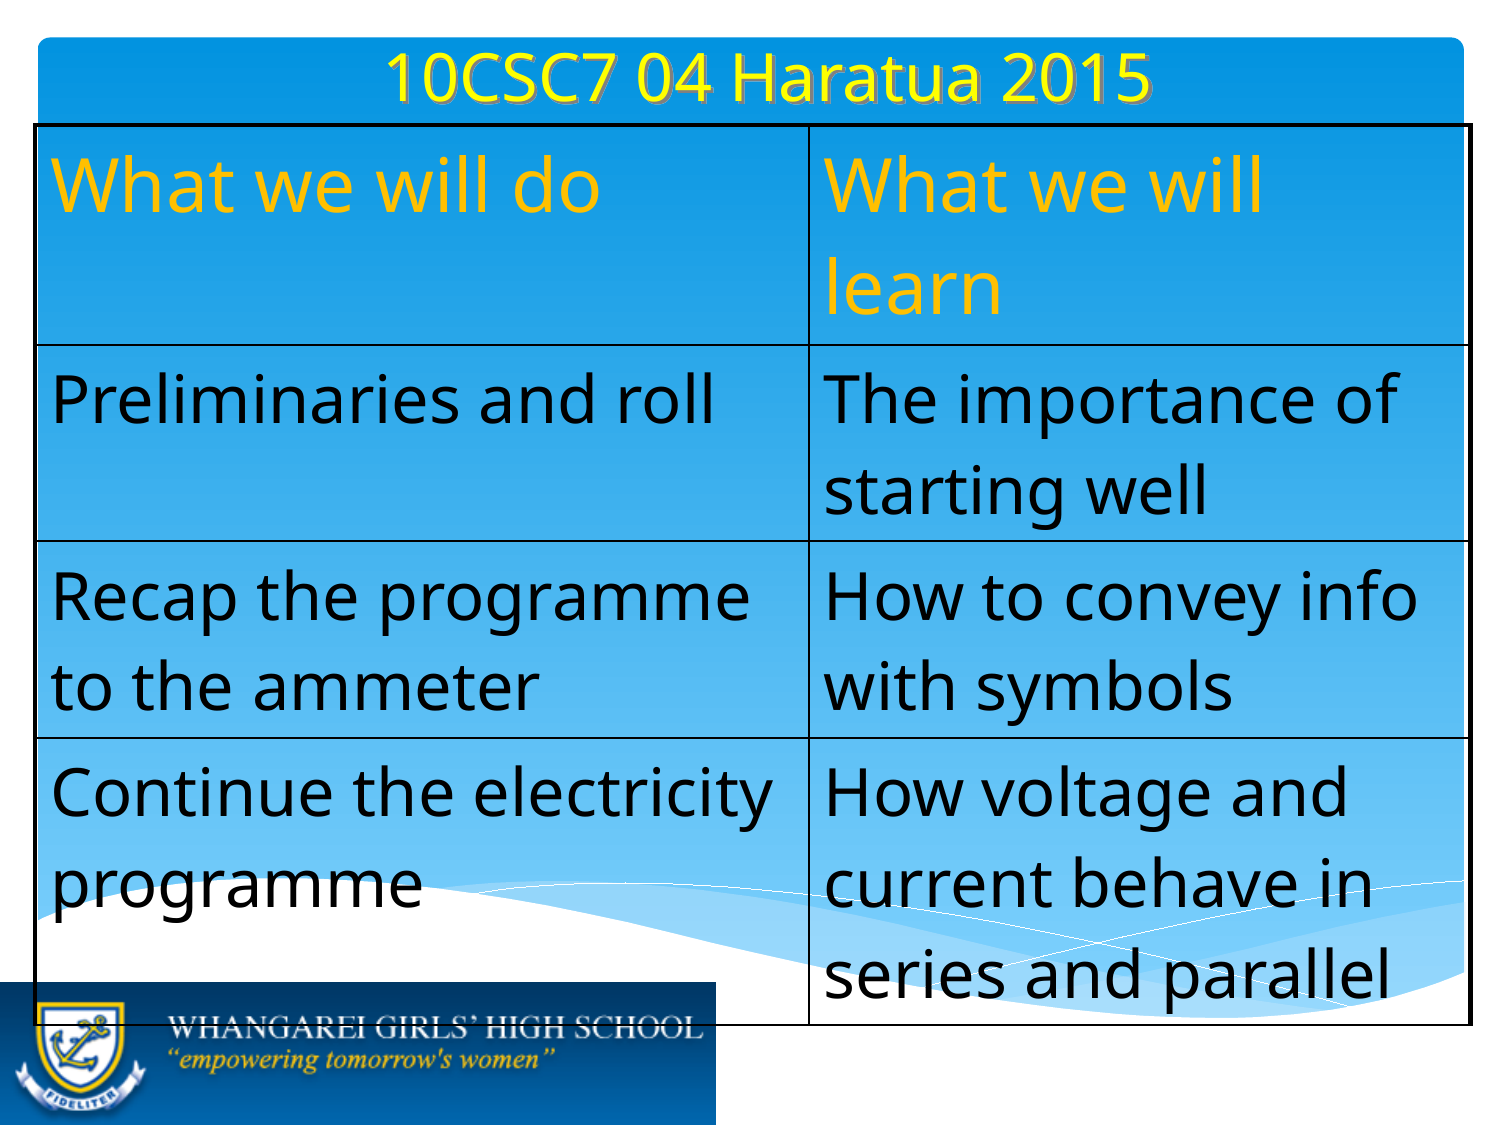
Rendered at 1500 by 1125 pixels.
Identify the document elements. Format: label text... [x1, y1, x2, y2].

table_cell Preliminaries and roll [37, 346, 808, 540]
text_box 10CSC7 04 Haratua 2015 [162, 24, 1375, 123]
table_cell How voltage and current behave in series and parallel [810, 739, 1468, 1024]
table_cell Recap the programme to the ammeter [37, 542, 808, 737]
picture [0, 982, 716, 1125]
table_cell Continue the electricity programme [37, 739, 808, 1024]
table_header What we will learn [810, 127, 1468, 344]
table_header What we will do [37, 127, 808, 344]
table_cell How to convey info with symbols [810, 542, 1468, 737]
table_cell The importance of starting well [810, 346, 1468, 540]
